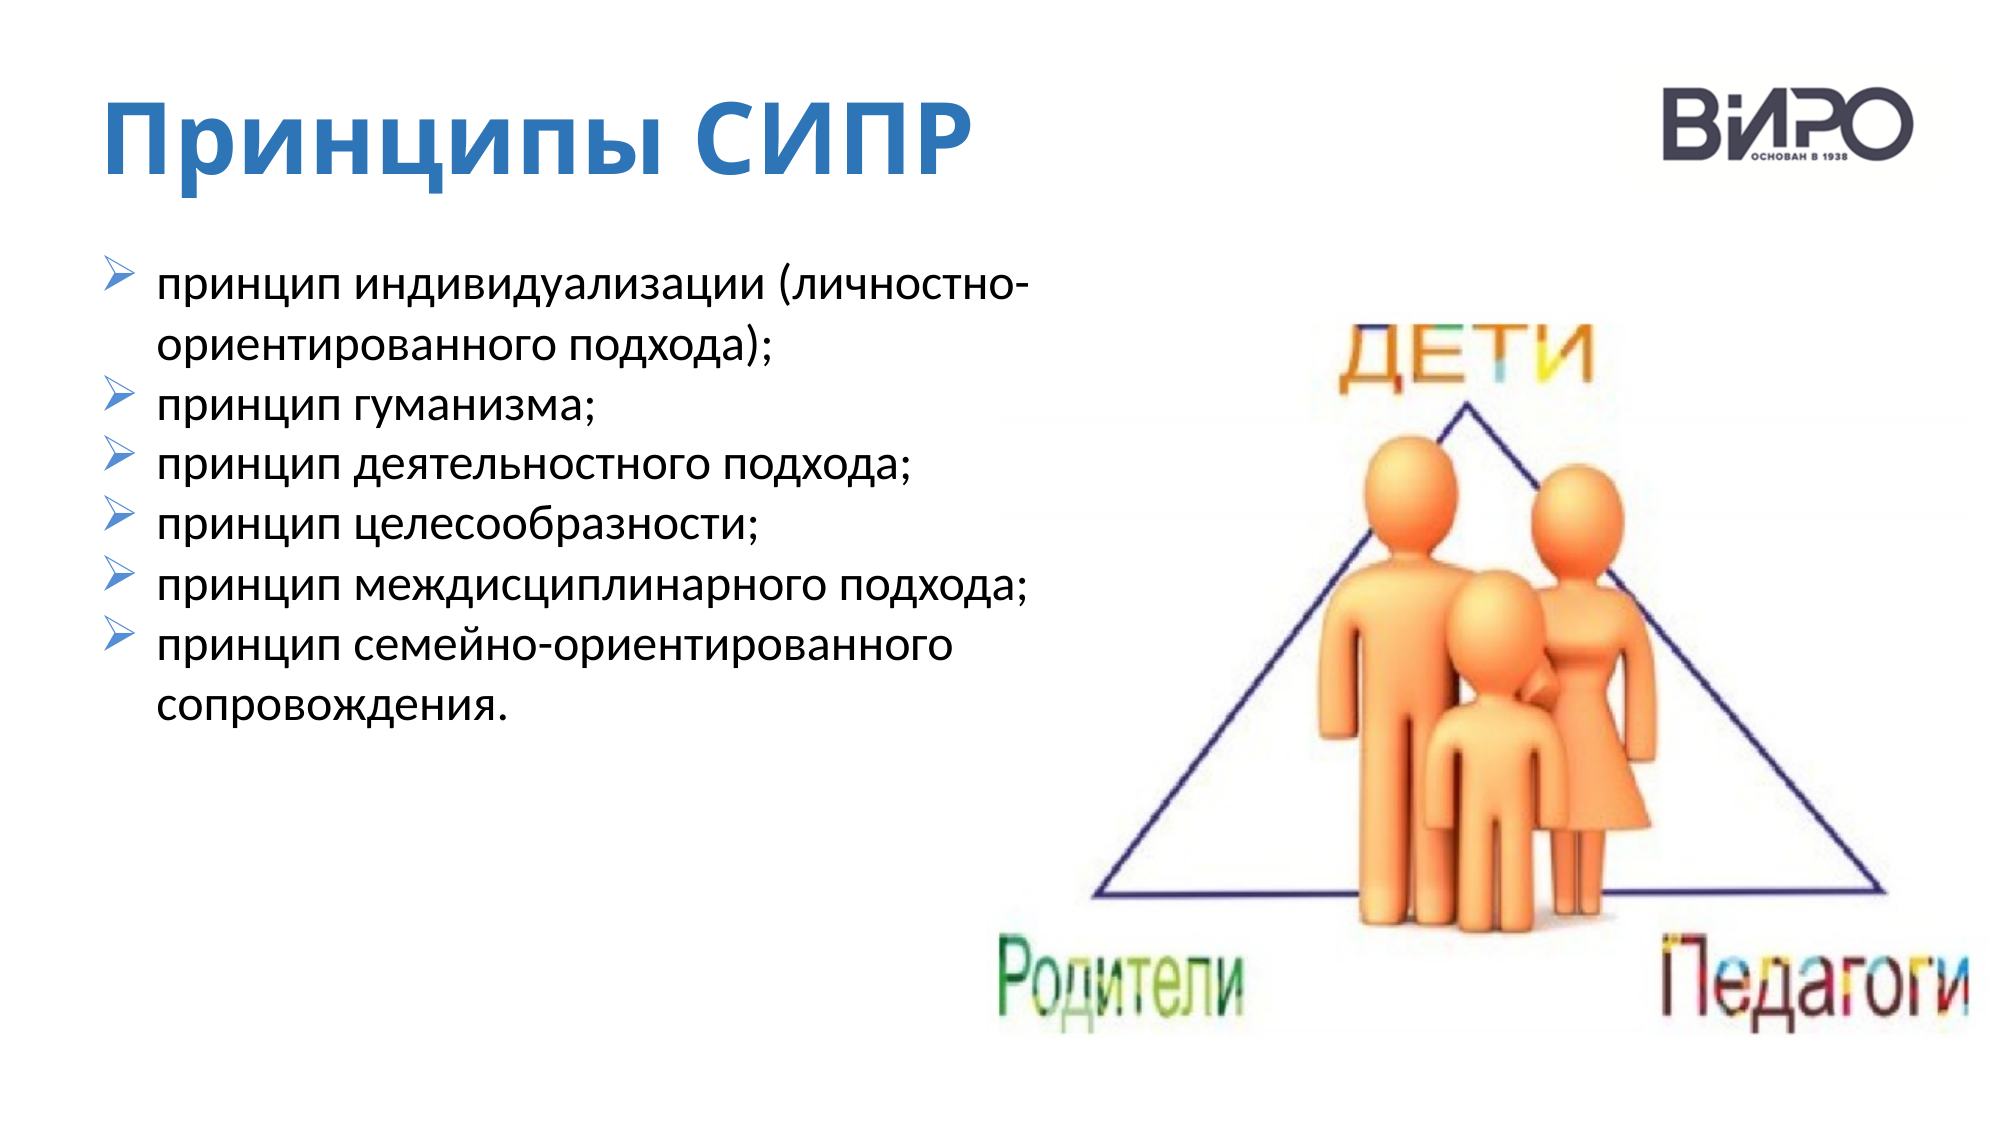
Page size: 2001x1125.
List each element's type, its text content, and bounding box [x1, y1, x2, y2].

title Принципы СИПР [99, 75, 1836, 197]
picture [1624, 62, 1948, 186]
picture [987, 312, 1988, 1063]
list принцип индивидуализации (личностно-ориентированного подхода); принцип гуманизма; принцип деятельностного подхода; принцип целесообразности; принцип междисциплинарного подхода; принцип семейно-ориентированного сопровождения. [99, 249, 1213, 735]
